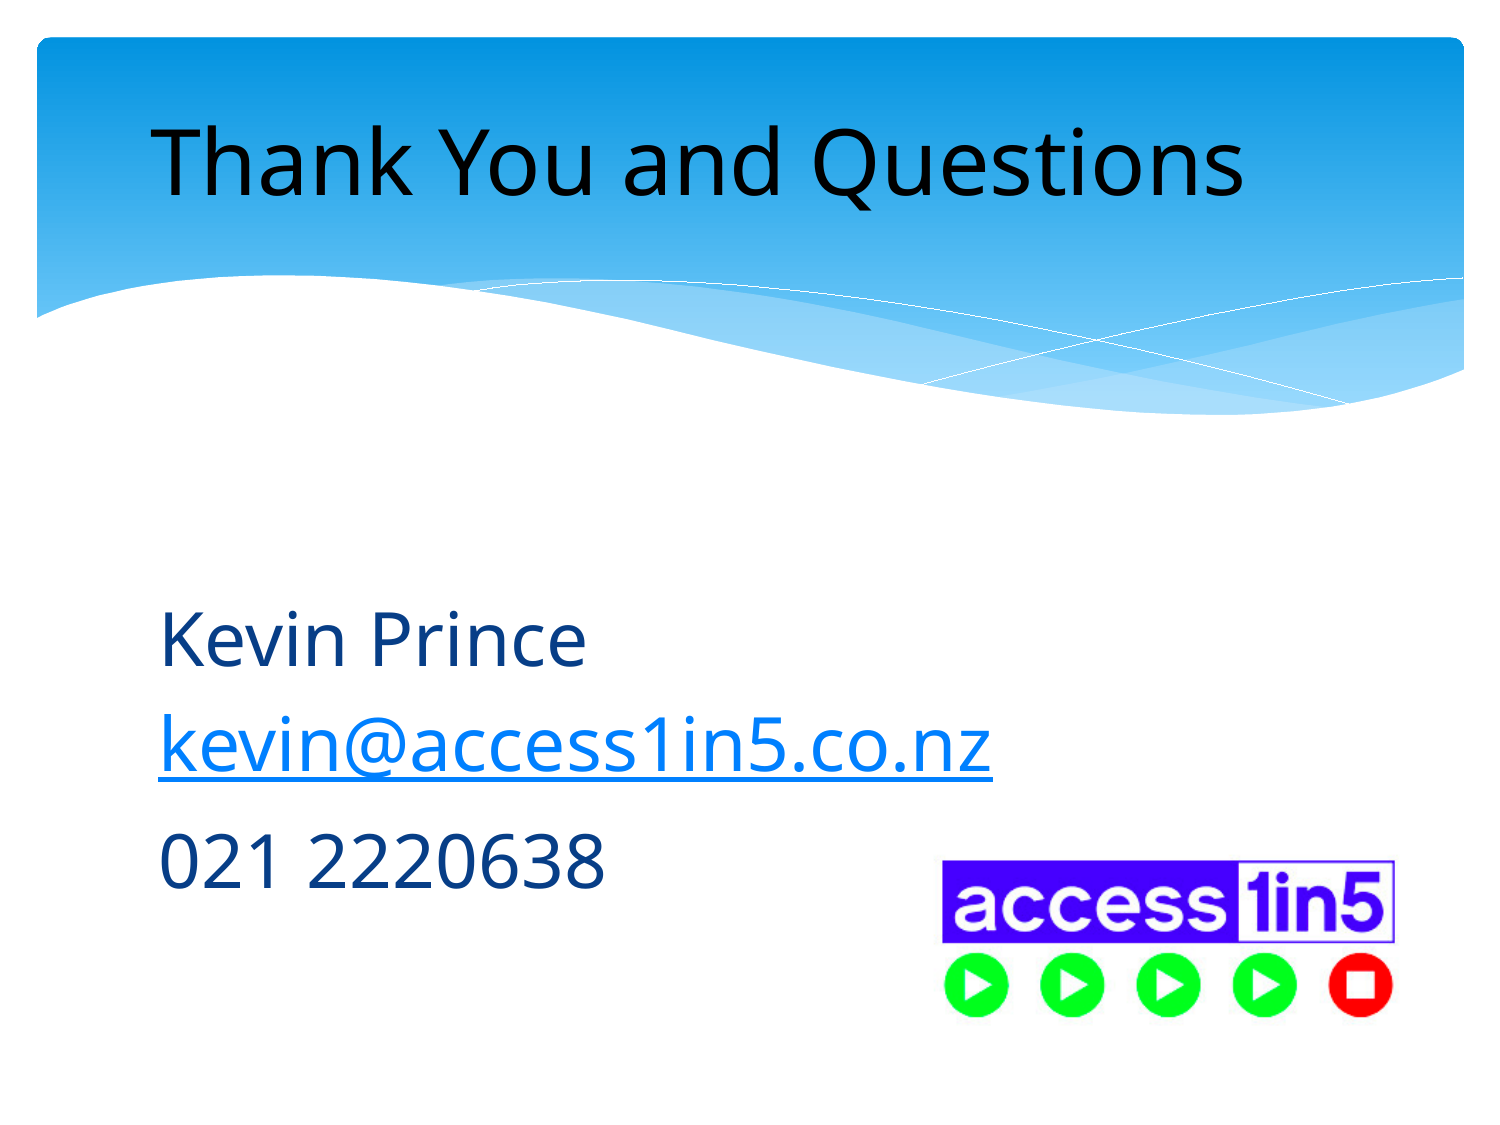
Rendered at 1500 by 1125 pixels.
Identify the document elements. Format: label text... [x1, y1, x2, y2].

list Kevin Prince kevin@access1in5.co.nz 021 2220638 [143, 438, 1359, 1005]
picture [867, 798, 1471, 1080]
title Thank You and Questions [75, 55, 1425, 261]
